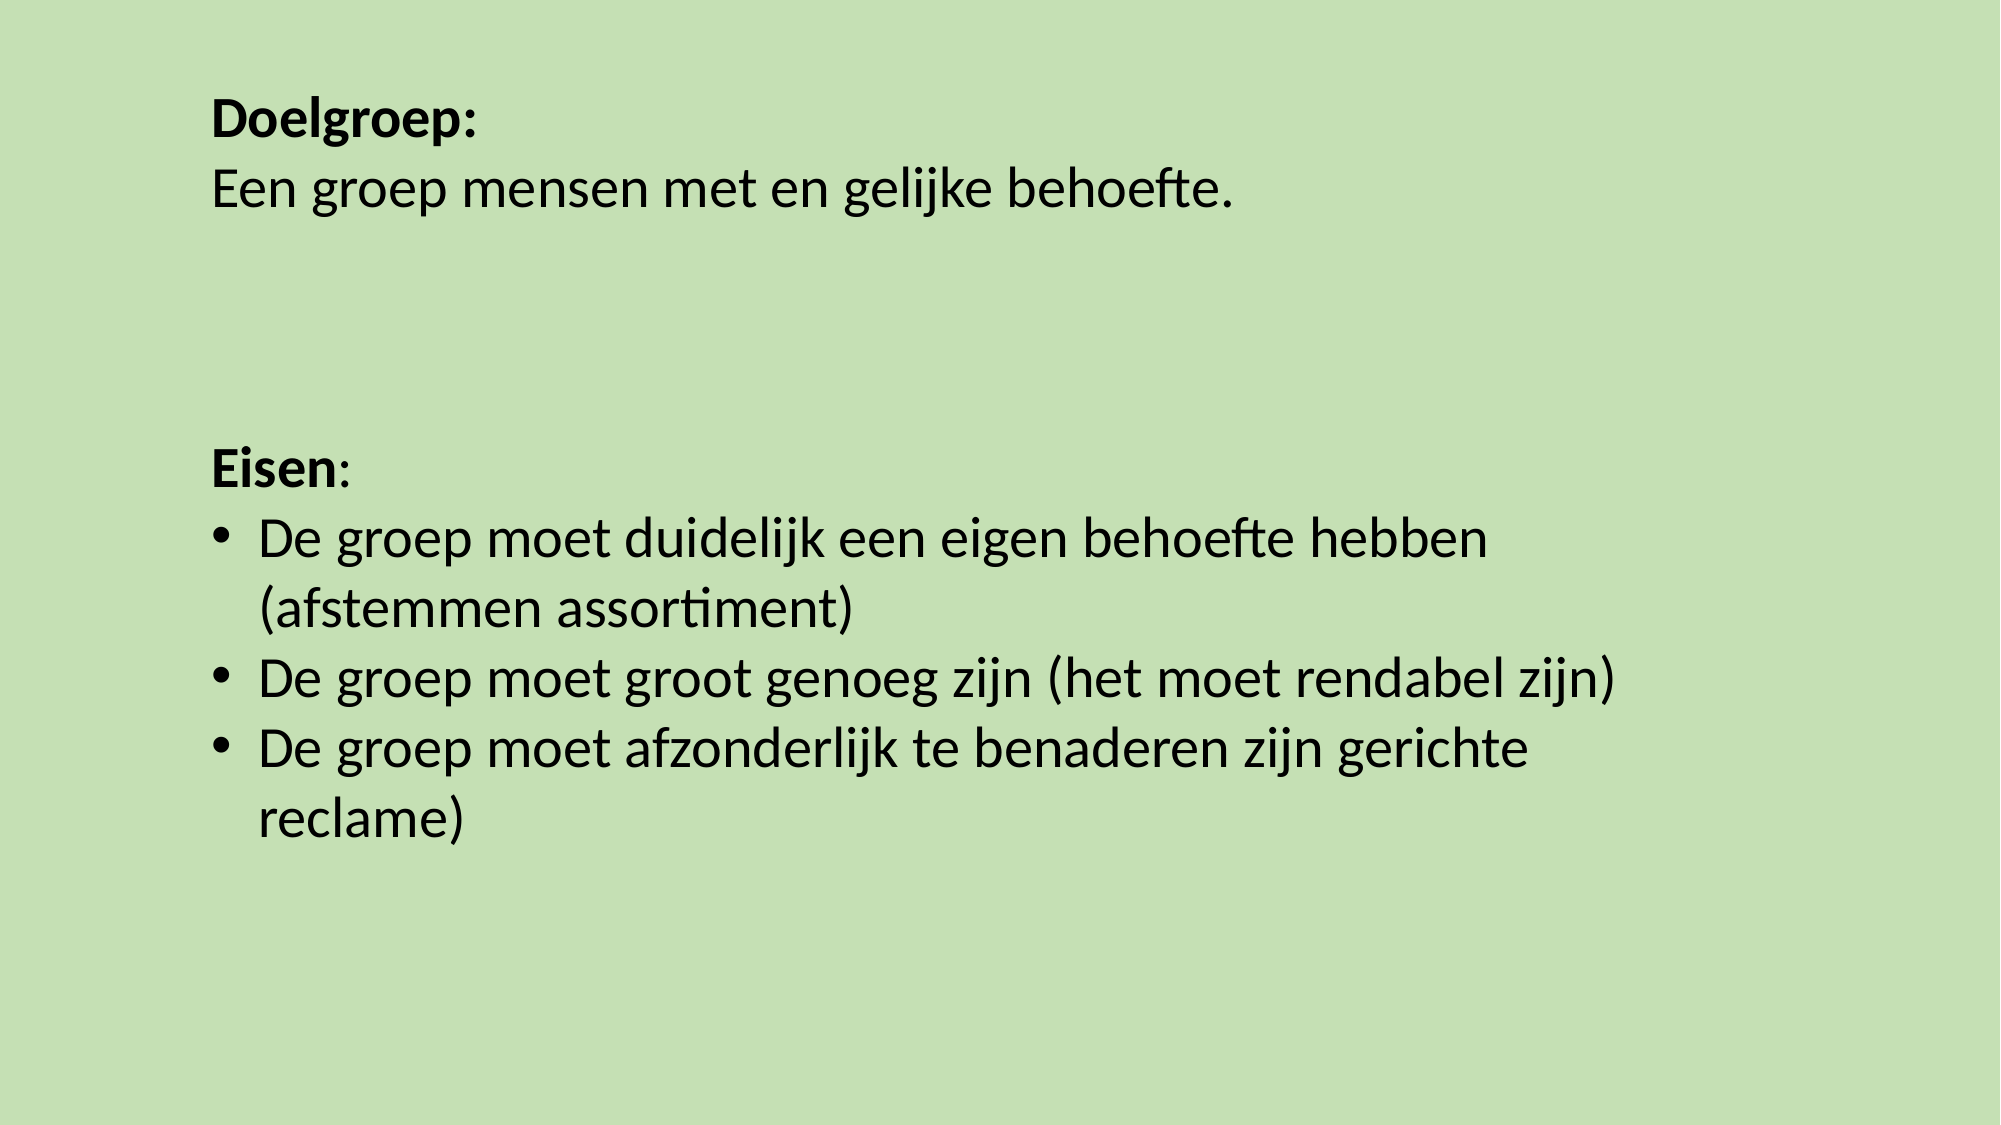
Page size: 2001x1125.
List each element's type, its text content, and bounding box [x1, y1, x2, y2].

text_box Doelgroep: Een groep mensen met en gelijke behoefte. Eisen: De groep moet duidelijk een eigen behoefte hebben (afstemmen assortiment) De groep moet groot genoeg zijn (het moet rendabel zijn) De groep moet afzonderlijk te benaderen zijn gerichte reclame) [196, 71, 1698, 857]
